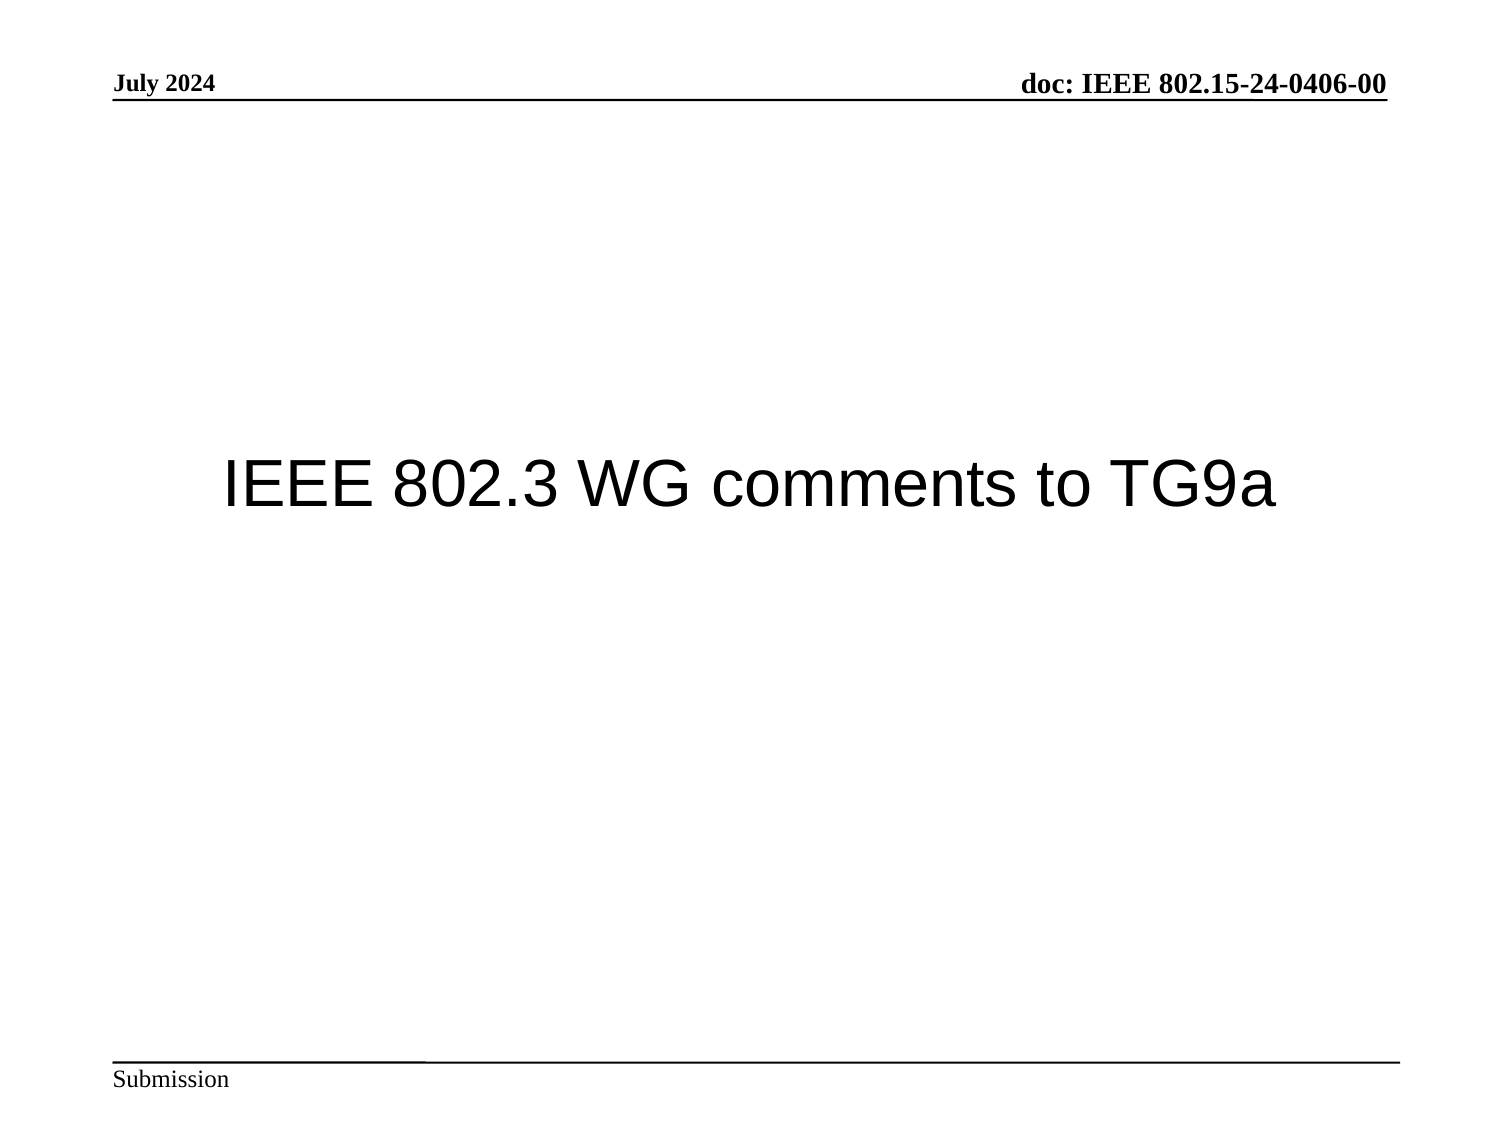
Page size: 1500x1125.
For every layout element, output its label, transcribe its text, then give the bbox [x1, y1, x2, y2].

subtitle IEEE 802.3 WG comments to TG9a [75, 44, 1425, 916]
